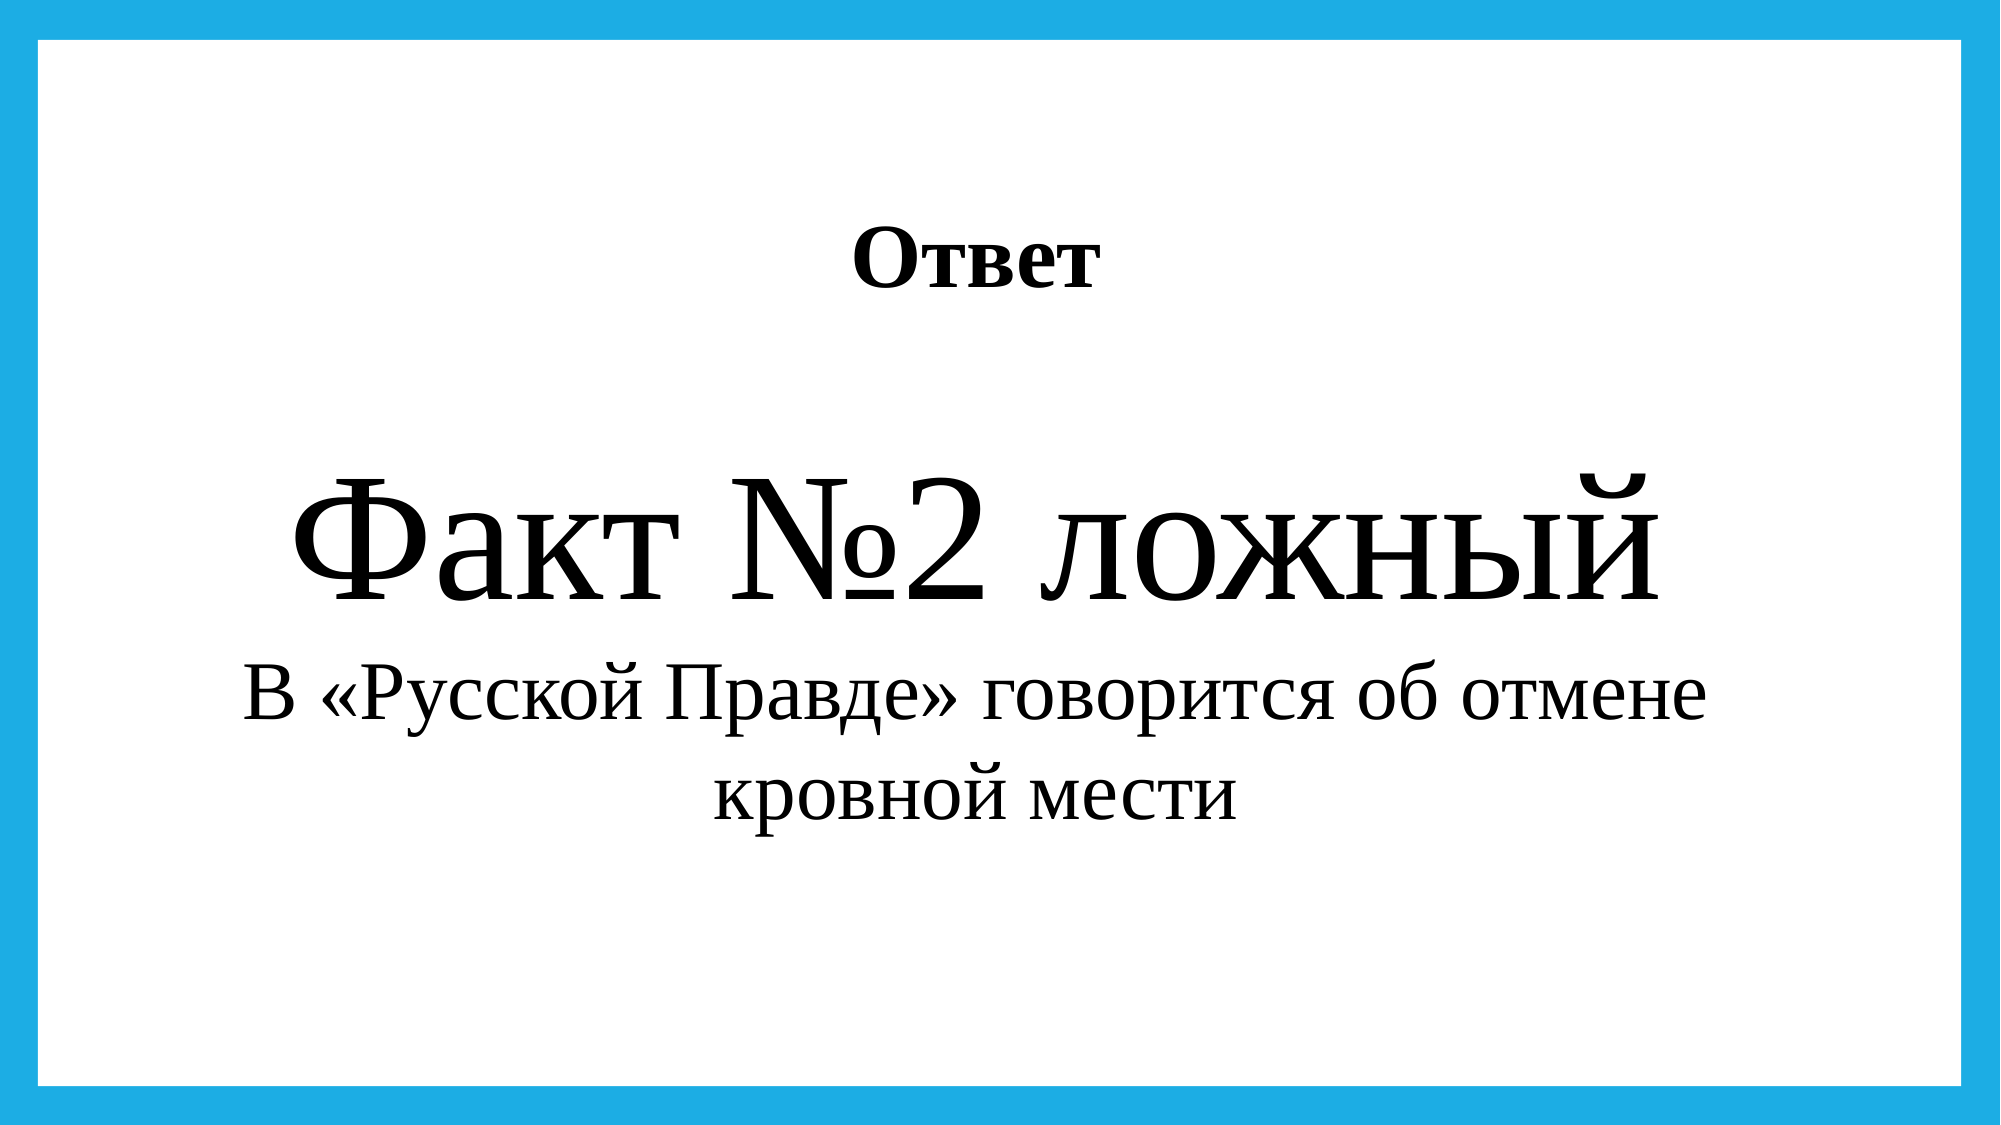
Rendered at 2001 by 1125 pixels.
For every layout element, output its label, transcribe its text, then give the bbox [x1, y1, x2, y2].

text_box Ответ Факт №2 ложный В «Русской Правде» говорится об отмене кровной мести [126, 188, 1826, 844]
